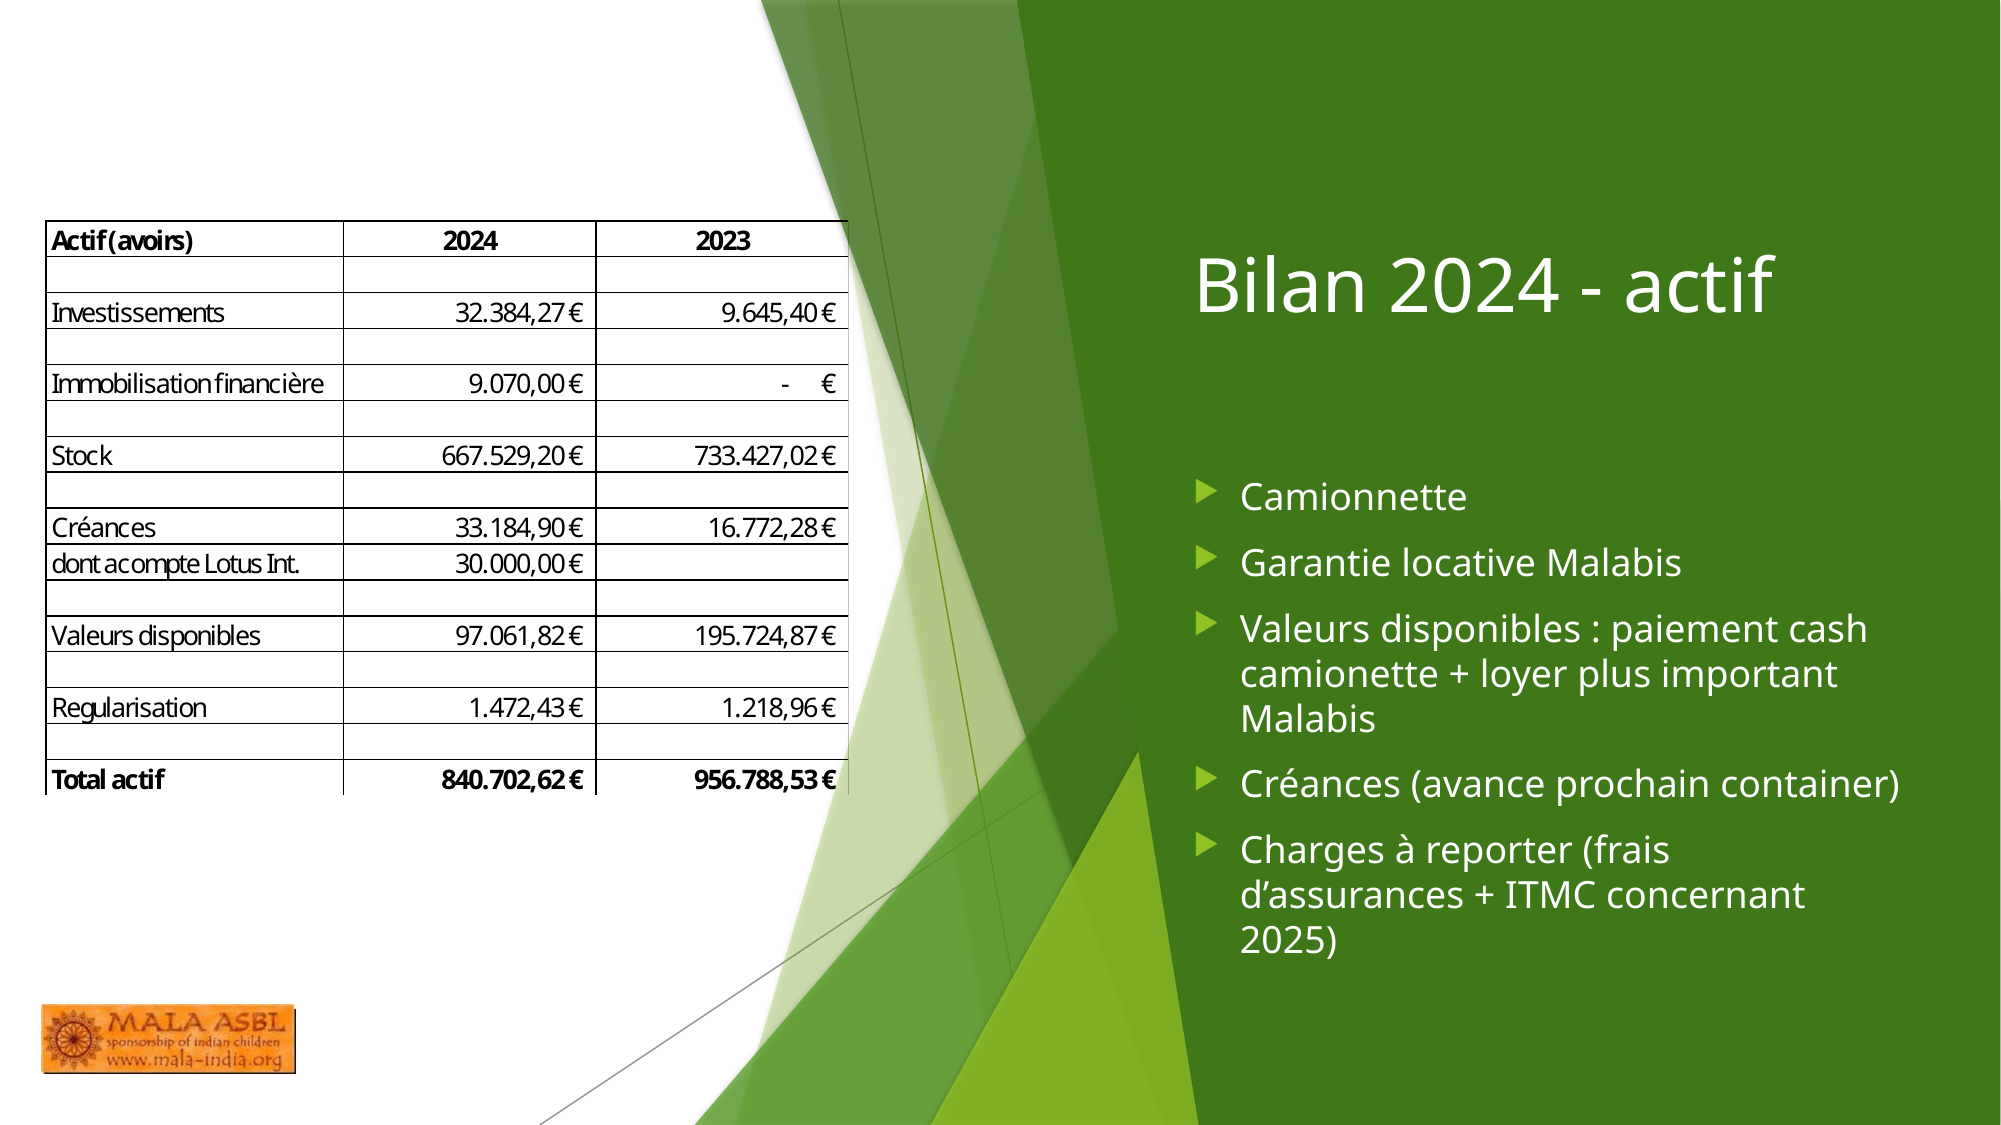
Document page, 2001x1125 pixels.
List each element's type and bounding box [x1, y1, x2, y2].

text_box [539, 603, 1322, 1125]
text_box [1041, 0, 2000, 1125]
text_box [837, 0, 1039, 602]
picture [44, 219, 851, 797]
text_box [0, 0, 836, 1125]
picture [40, 1003, 297, 1075]
